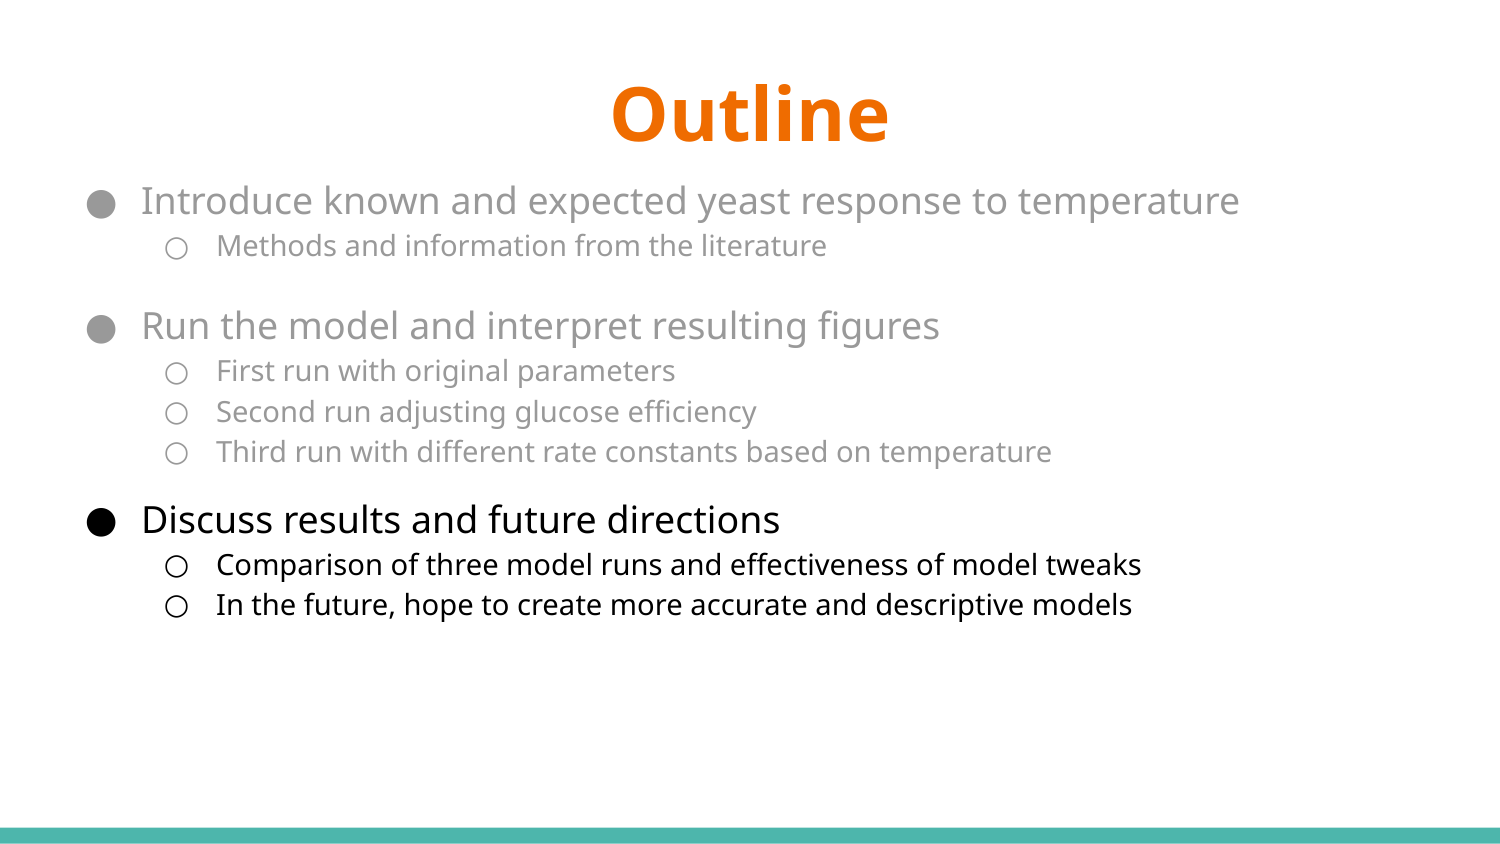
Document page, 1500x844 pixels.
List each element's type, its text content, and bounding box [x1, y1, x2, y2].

title Outline [51, 51, 1449, 155]
list Introduce known and expected yeast response to temperature Methods and information from the literature Run the model and interpret resulting figures First run with original parameters Second run adjusting glucose efficiency Third run with different rate constants based on temperature Discuss results and future directions Comparison of three model runs and effectiveness of model tweaks In the future, hope to create more accurate and descriptive models [51, 155, 1449, 812]
